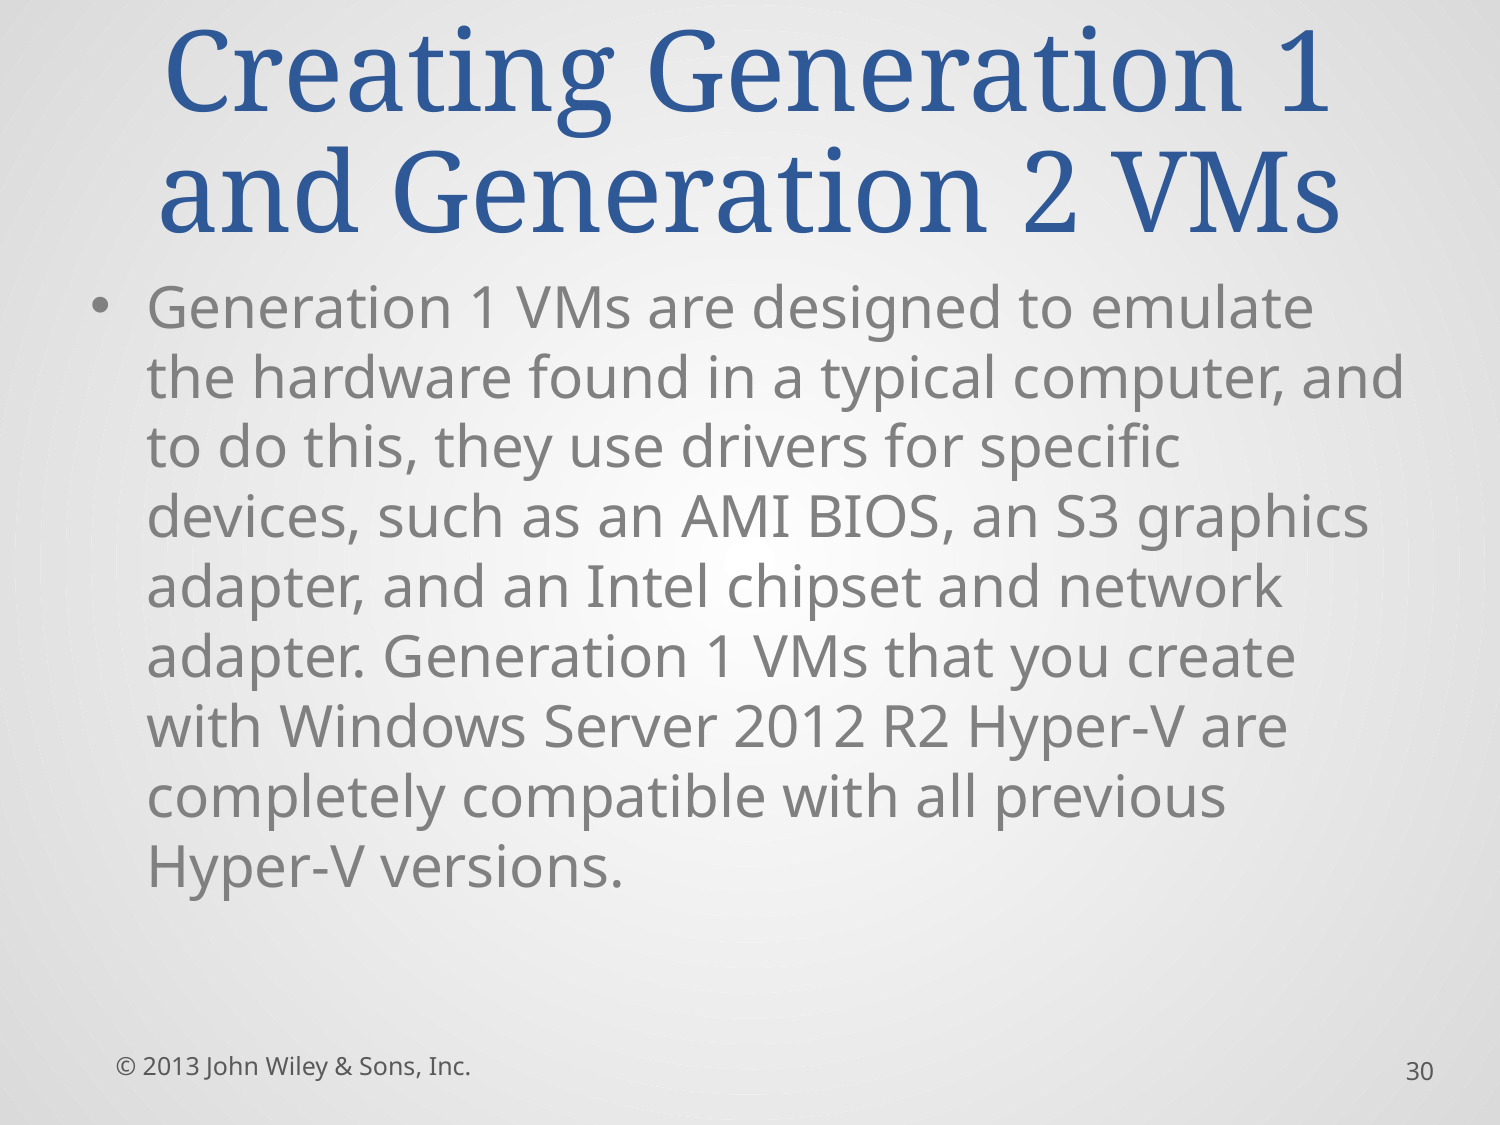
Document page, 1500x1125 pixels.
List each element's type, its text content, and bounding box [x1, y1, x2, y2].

title Creating Generation 1 and Generation 2 VMs [75, 0, 1425, 262]
footer © 2013 John Wiley & Sons, Inc. [108, 1037, 576, 1098]
slide_number 30 [1401, 1042, 1494, 1103]
list Generation 1 VMs are designed to emulate the hardware found in a typical computer, and to do this, they use drivers for specific devices, such as an AMI BIOS, an S3 graphics adapter, and an Intel chipset and network adapter. Generation 1 VMs that you create with Windows Server 2012 R2 Hyper-V are completely compatible with all previous Hyper-V versions. [75, 262, 1425, 1005]
